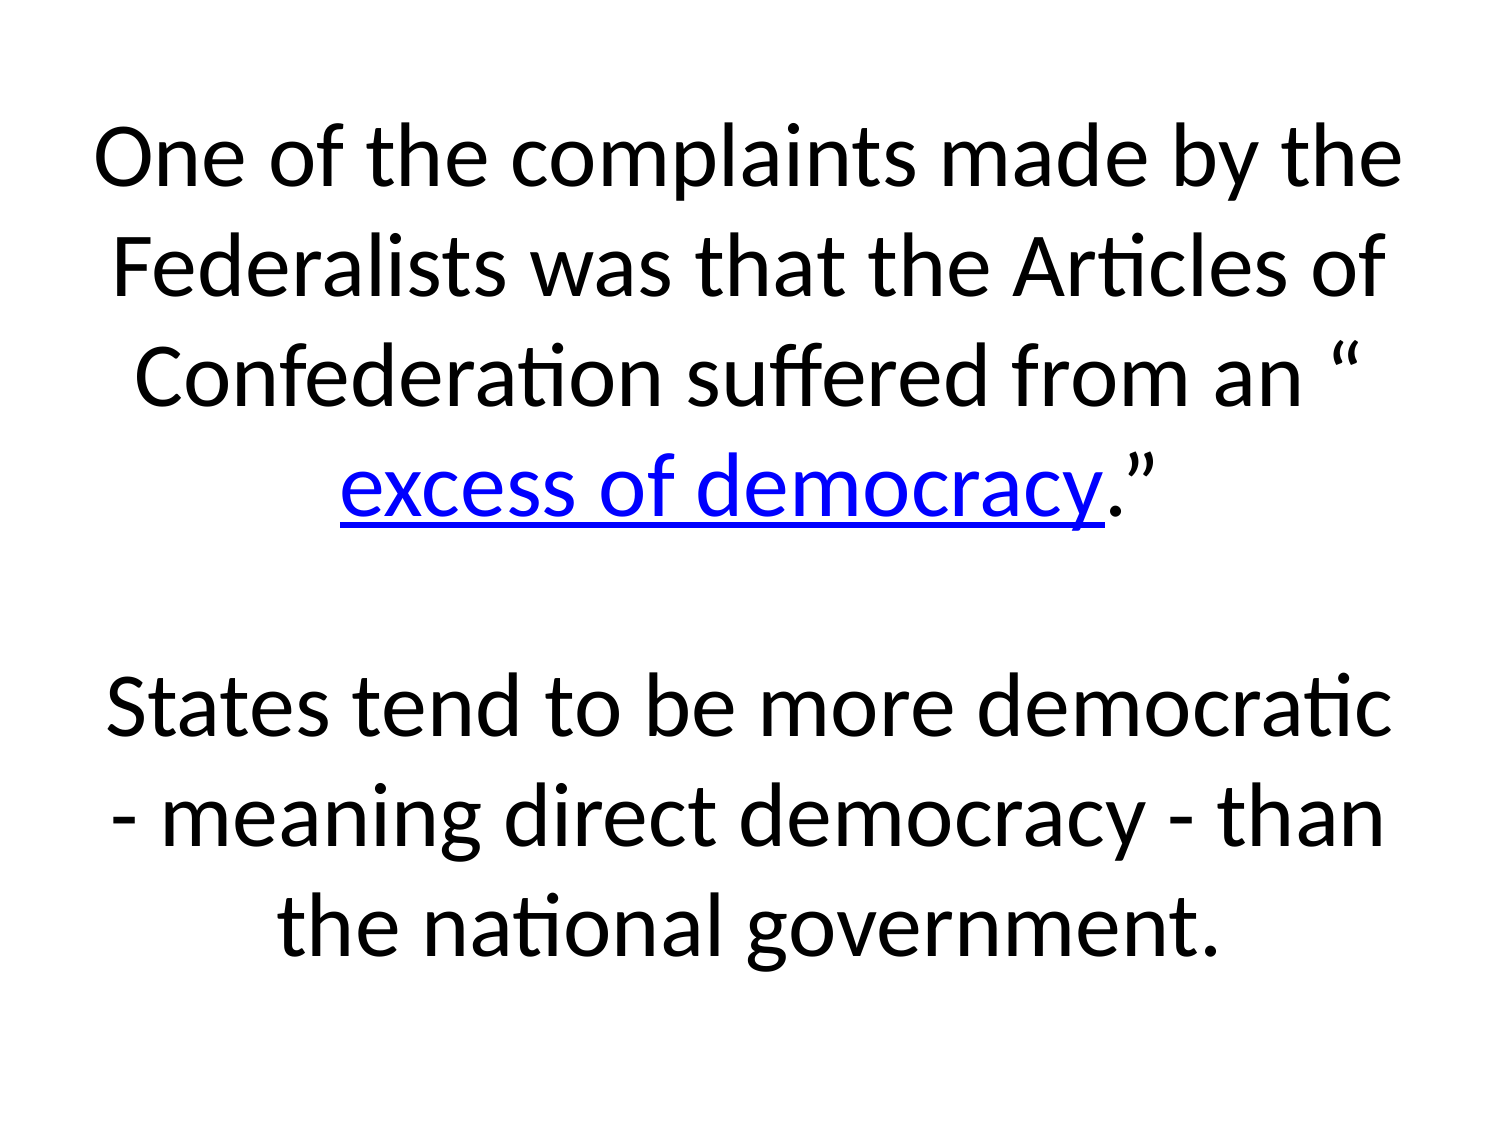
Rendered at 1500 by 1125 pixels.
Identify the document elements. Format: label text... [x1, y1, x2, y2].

title One of the complaints made by the Federalists was that the Articles of Confederation suffered from an “excess of democracy.” States tend to be more democratic - meaning direct democracy - than the national government. [75, 45, 1425, 1025]
